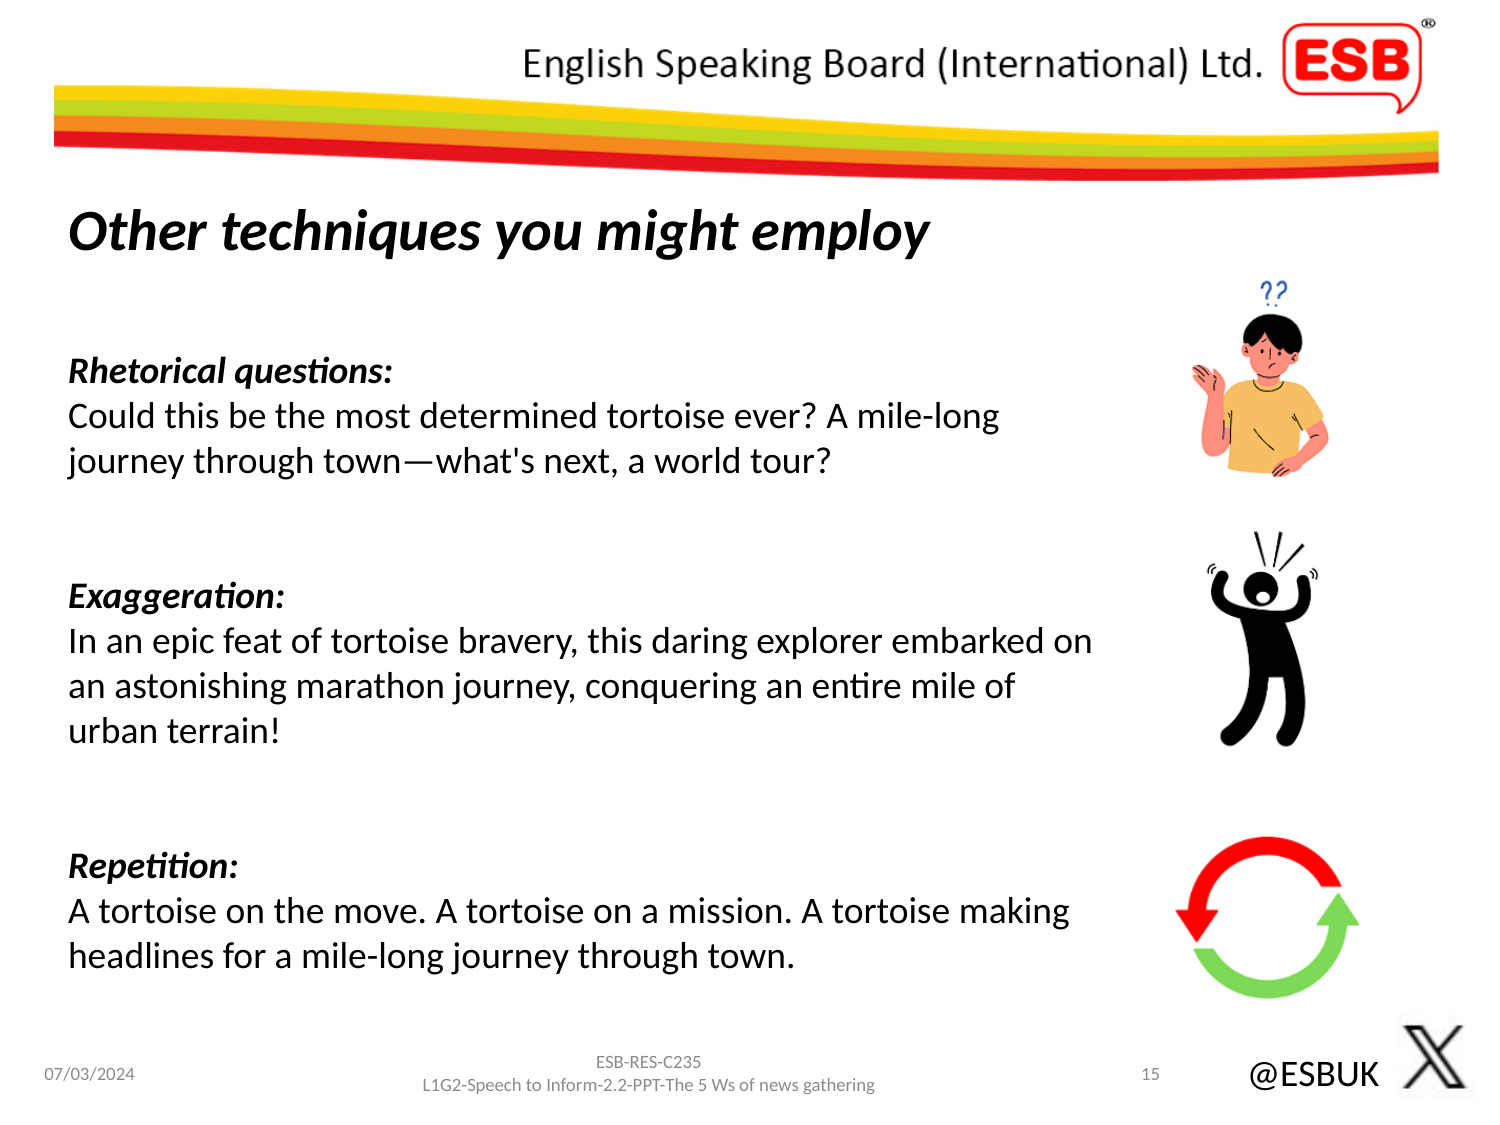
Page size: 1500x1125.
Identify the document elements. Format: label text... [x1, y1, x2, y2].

picture [1396, 1013, 1478, 1102]
text_box Rhetorical questions: Could this be the most determined tortoise ever? A mile-long journey through town—what's next, a world tour? Exaggeration: In an epic feat of tortoise bravery, this daring explorer embarked on an astonishing marathon journey, conquering an entire mile of urban terrain! Repetition: A tortoise on the move. A tortoise on a mission. A tortoise making headlines for a mile-long journey through town. [53, 338, 1114, 983]
picture [1154, 813, 1371, 1031]
slide_number 15 [930, 1042, 1176, 1103]
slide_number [29, 1042, 367, 1103]
footer ESB-RES-C235 L1G2-Speech to Inform-2.2-PPT-The 5 Ws of news gathering [395, 1042, 902, 1103]
title Other techniques you might employ [53, 184, 1347, 279]
picture [1176, 255, 1348, 502]
picture [0, 0, 1500, 189]
picture [1189, 523, 1336, 759]
